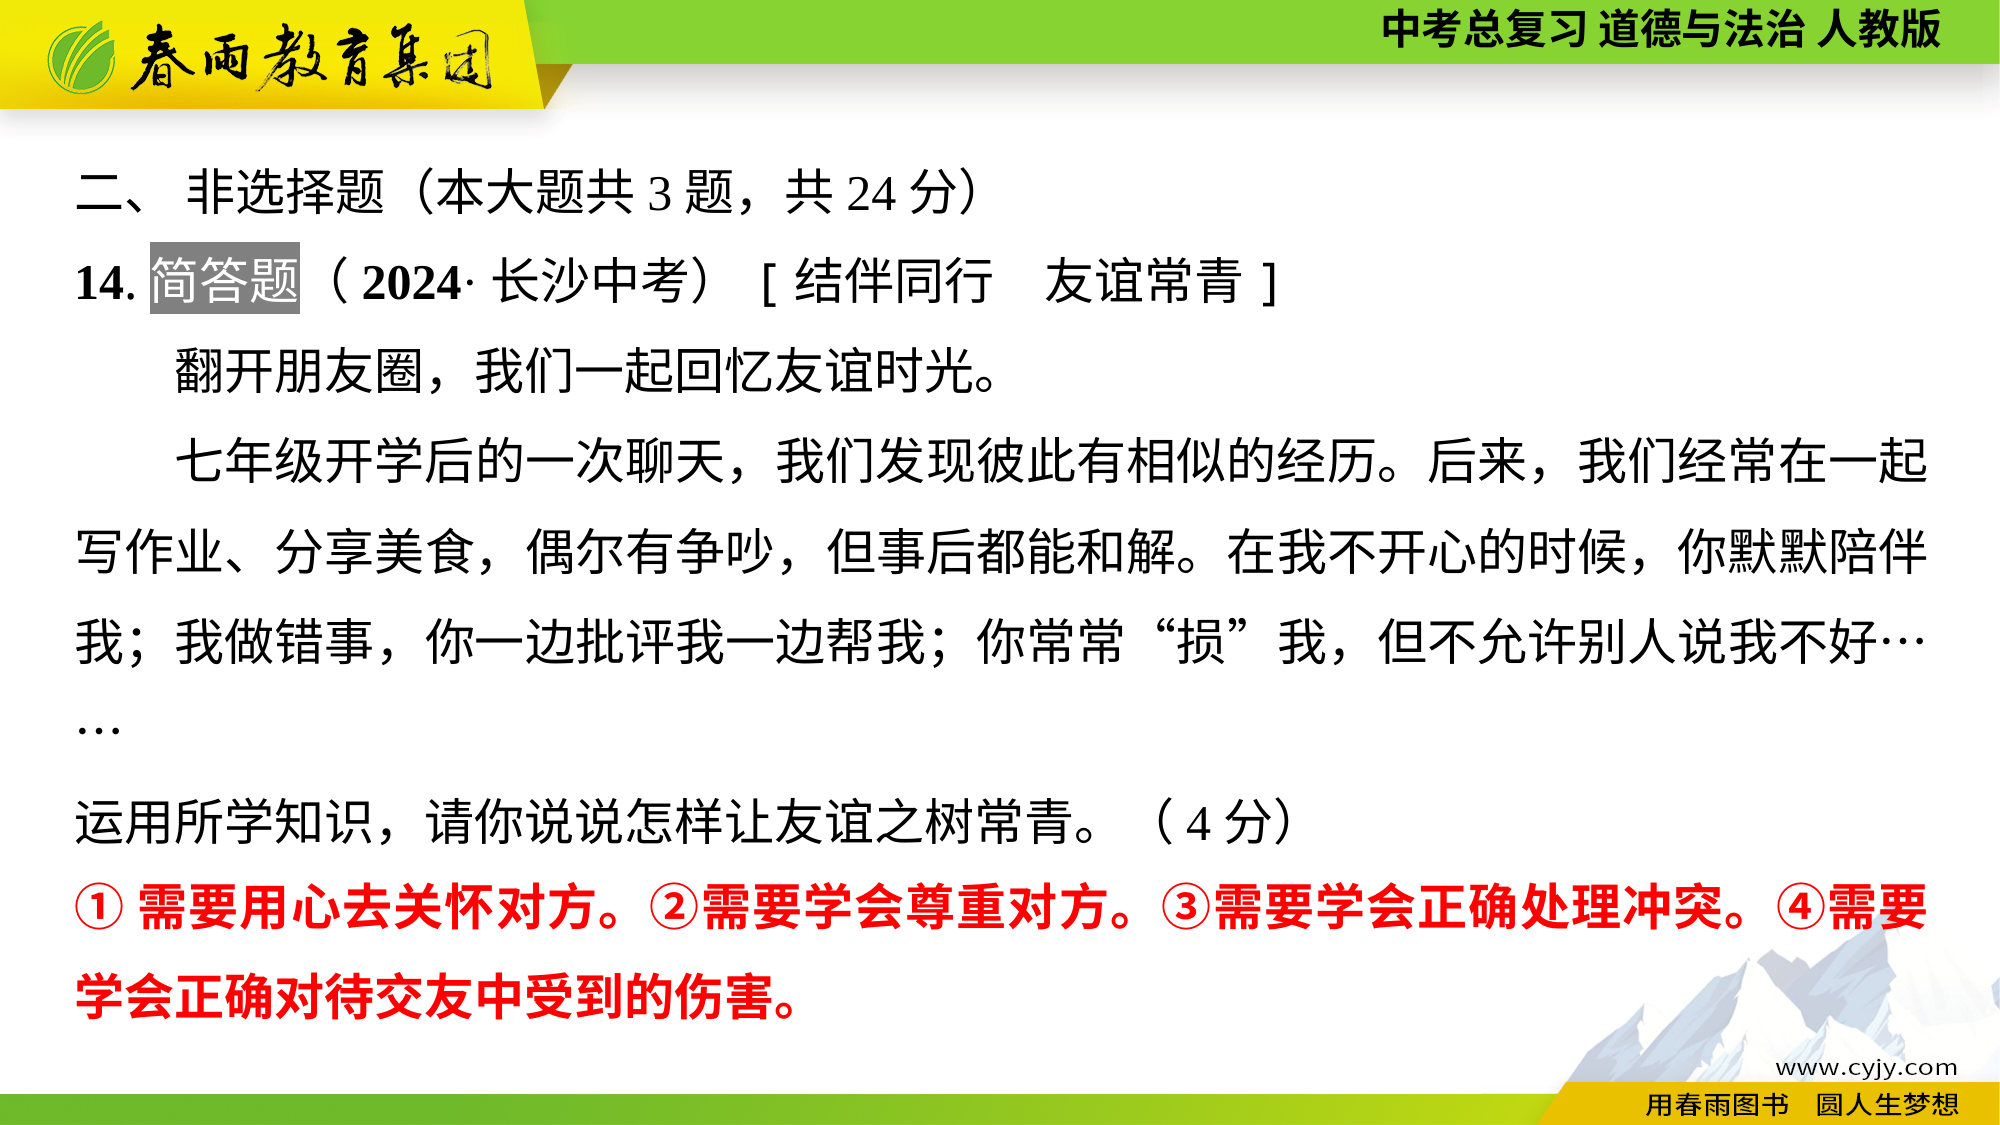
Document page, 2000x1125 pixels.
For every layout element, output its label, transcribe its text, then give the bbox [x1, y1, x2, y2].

picture [0, 0, 2000, 1125]
list 二、 非选择题（本大题共3题，共24分） 14.简答题（2024·长沙中考）[结伴同行 友谊常青] 翻开朋友圈，我们一起回忆友谊时光。 七年级开学后的一次聊天，我们发现彼此有相似的经历。后来，我们经常在一起写作业、分享美食，偶尔有争吵，但事后都能和解。在我不开心的时候，你默默陪伴我；我做错事，你一边批评我一边帮我；你常常“损”我，但不允许别人说我不好…… 运用所学知识，请你说说怎样让友谊之树常青。（4分） [59, 122, 1944, 837]
text_box ①需要用心去关怀对方。②需要学会尊重对方。③需要学会正确处理冲突。④需要学会正确对待交友中受到的伤害。 [59, 837, 1944, 1033]
